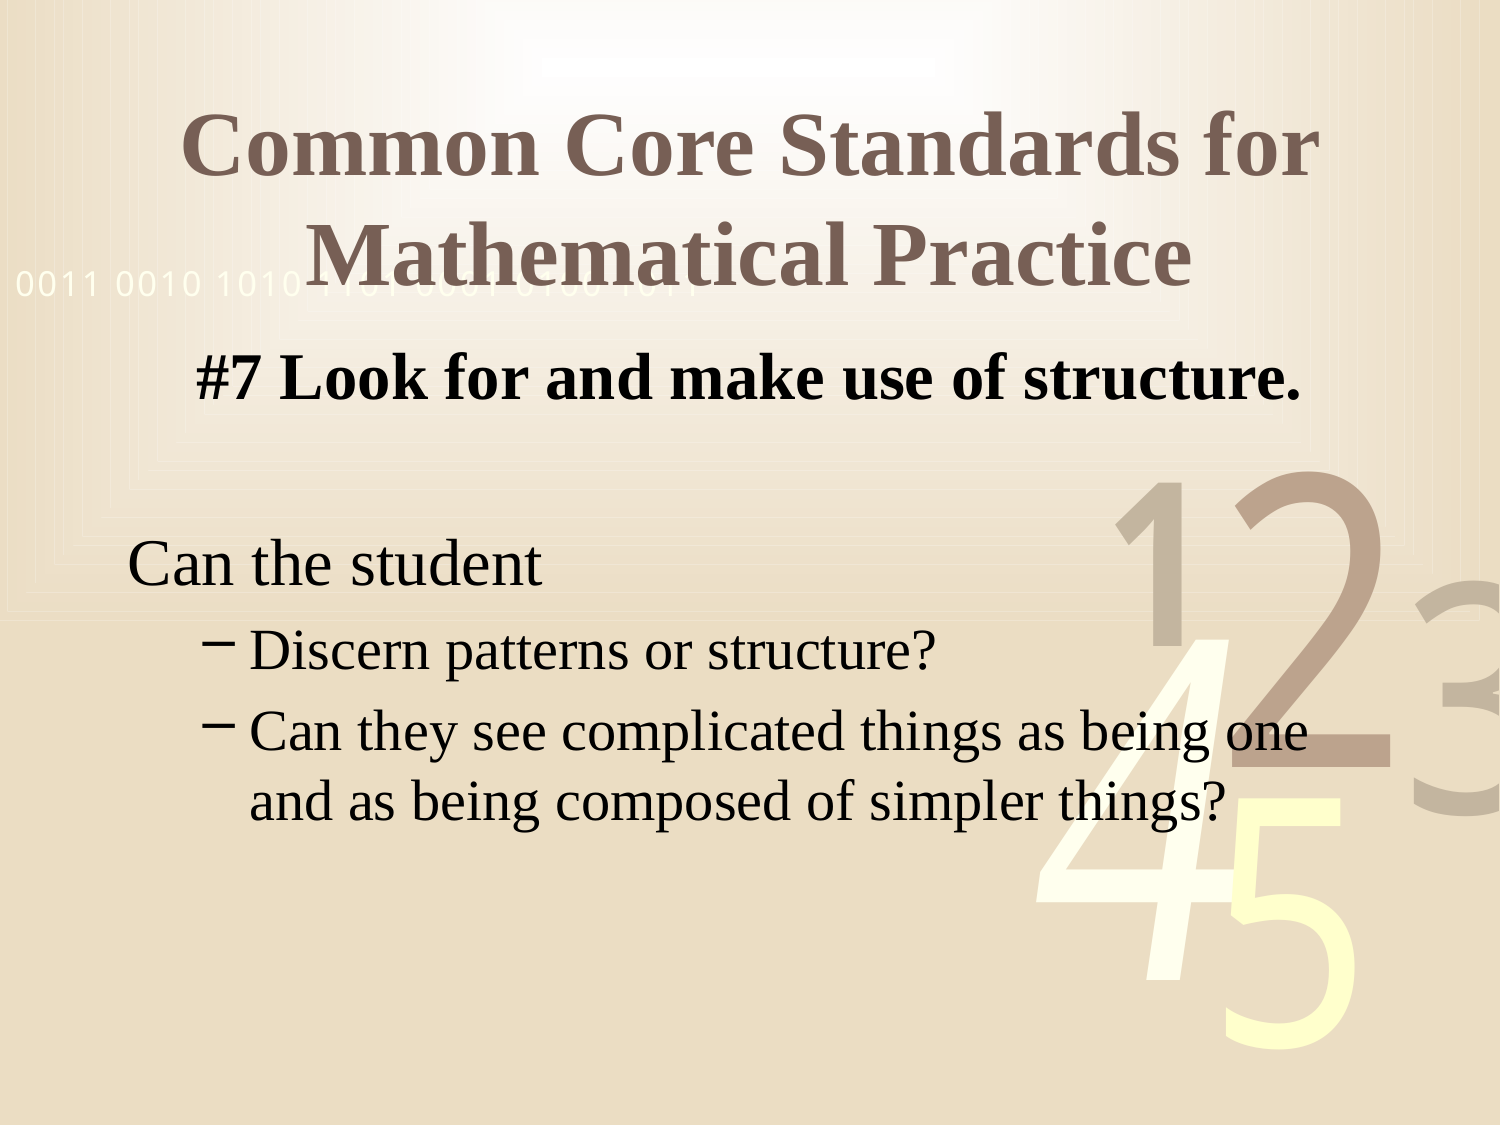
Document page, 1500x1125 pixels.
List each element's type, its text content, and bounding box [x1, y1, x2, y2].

list #7 Look for and make use of structure. Can the student Discern patterns or structure? Can they see complicated things as being one and as being composed of simpler things? [112, 324, 1388, 1001]
title Common Core Standards for Mathematical Practice [112, 99, 1388, 288]
